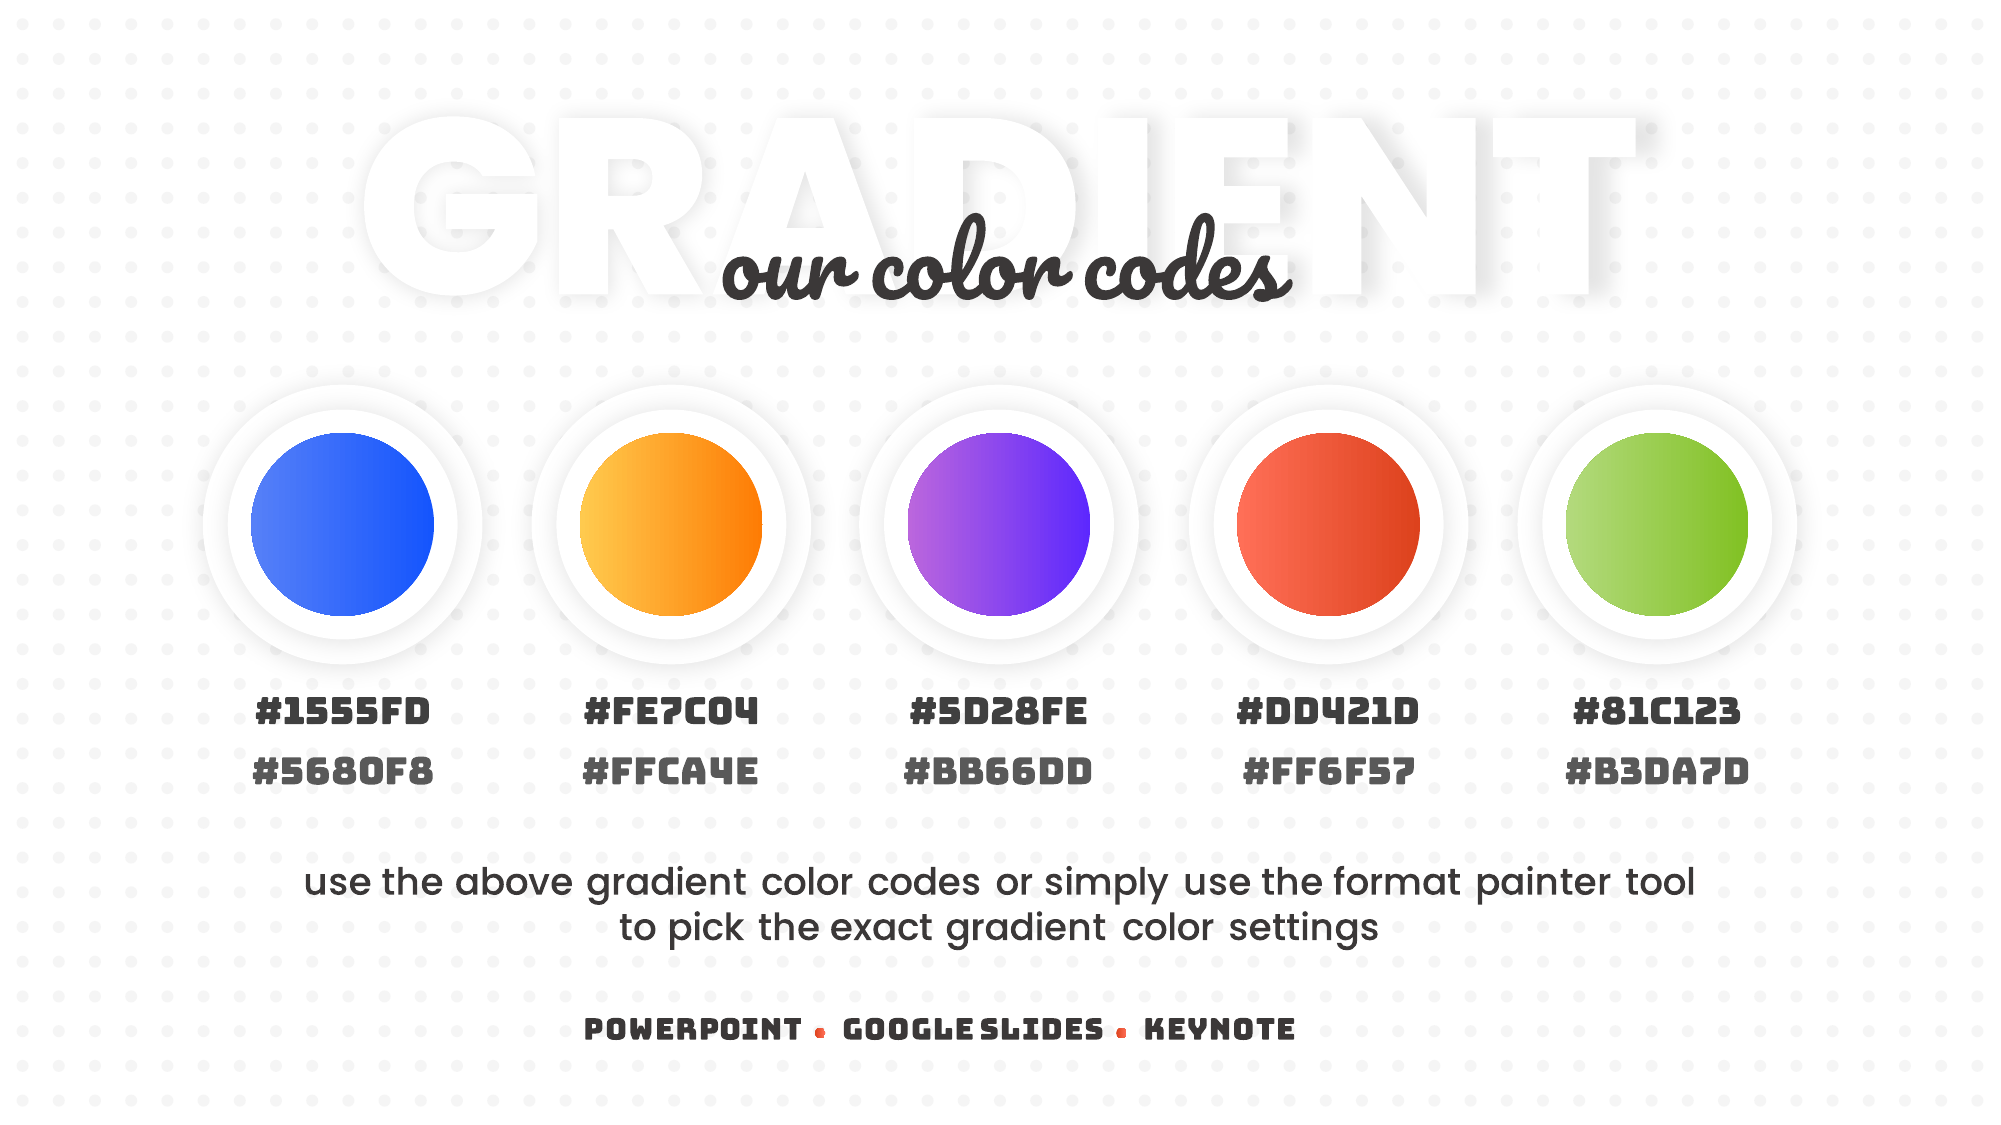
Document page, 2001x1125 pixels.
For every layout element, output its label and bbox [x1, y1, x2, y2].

text_box [255, 697, 429, 725]
text_box [684, 872, 708, 897]
text_box [830, 917, 853, 942]
text_box [1300, 872, 1323, 897]
text_box [328, 872, 348, 897]
text_box [252, 756, 433, 785]
text_box [633, 917, 657, 942]
text_box [1114, 872, 1138, 906]
text_box [618, 913, 633, 942]
text_box [397, 865, 419, 896]
text_box [1065, 864, 1073, 896]
text_box [872, 917, 896, 942]
text_box [995, 872, 1019, 897]
text_box [1139, 866, 1170, 906]
text_box [586, 872, 610, 906]
text_box [455, 872, 479, 897]
text_box [797, 917, 820, 942]
text_box [1184, 873, 1206, 897]
text_box [676, 864, 684, 896]
text_box [945, 917, 970, 952]
text_box [906, 432, 1068, 617]
text_box [851, 918, 874, 942]
text_box [584, 696, 758, 725]
text_box [1075, 872, 1111, 896]
text_box [1208, 872, 1252, 897]
text_box [1122, 917, 1168, 942]
text_box [578, 432, 764, 617]
text_box [585, 1017, 1295, 1041]
text_box [1044, 917, 1067, 942]
text_box [420, 872, 444, 897]
text_box [1688, 866, 1694, 896]
text_box [702, 911, 747, 942]
text_box [972, 911, 1034, 942]
text_box [910, 696, 1087, 725]
text_box [1228, 917, 1248, 942]
text_box [1261, 867, 1275, 896]
text_box [250, 432, 436, 617]
text_box [867, 865, 981, 897]
text_box [808, 866, 815, 896]
text_box [1169, 911, 1175, 941]
text_box [1311, 917, 1333, 942]
text_box [1237, 697, 1418, 725]
text_box [555, 408, 788, 641]
text_box [1625, 867, 1639, 896]
text_box [1187, 383, 1470, 666]
text_box [550, 872, 573, 897]
text_box [1301, 910, 1309, 941]
text_box [1035, 910, 1044, 941]
text_box [1020, 872, 1034, 896]
text_box [1565, 757, 1749, 785]
text_box [481, 865, 551, 897]
text_box [612, 872, 649, 897]
text_box [1177, 917, 1215, 942]
text_box [883, 408, 1115, 641]
text_box [1276, 865, 1298, 896]
text_box [364, 116, 1636, 303]
text_box [381, 867, 396, 896]
text_box [904, 757, 1092, 785]
text_box [1598, 872, 1612, 896]
text_box [226, 408, 459, 641]
text_box [348, 872, 372, 897]
text_box [1541, 408, 1774, 641]
text_box [761, 872, 807, 897]
text_box [1526, 864, 1534, 896]
text_box [816, 872, 854, 897]
text_box [1087, 496, 1092, 553]
text_box [1092, 913, 1107, 942]
text_box [773, 911, 795, 942]
text_box [1573, 696, 1740, 725]
text_box [1272, 913, 1300, 942]
text_box [1564, 432, 1750, 617]
text_box [897, 913, 933, 942]
text_box [1332, 864, 1369, 897]
text_box [1212, 408, 1445, 641]
text_box [1536, 872, 1558, 896]
text_box [530, 383, 813, 666]
text_box [1516, 383, 1799, 666]
text_box [201, 383, 484, 666]
text_box [1334, 917, 1379, 952]
text_box [858, 383, 1140, 666]
text_box [669, 917, 693, 951]
text_box [304, 873, 326, 897]
text_box [1243, 757, 1414, 785]
text_box [709, 872, 731, 896]
text_box [1559, 867, 1597, 897]
text_box [1370, 872, 1421, 896]
text_box [1422, 867, 1461, 897]
text_box [650, 865, 674, 897]
text_box [1639, 872, 1687, 897]
text_box [1236, 432, 1422, 617]
text_box [1476, 872, 1524, 906]
text_box [1248, 917, 1272, 942]
text_box [1069, 917, 1091, 942]
text_box [582, 757, 758, 785]
text_box [693, 910, 702, 941]
text_box [732, 867, 747, 896]
text_box [757, 913, 772, 942]
text_box [1044, 872, 1064, 897]
